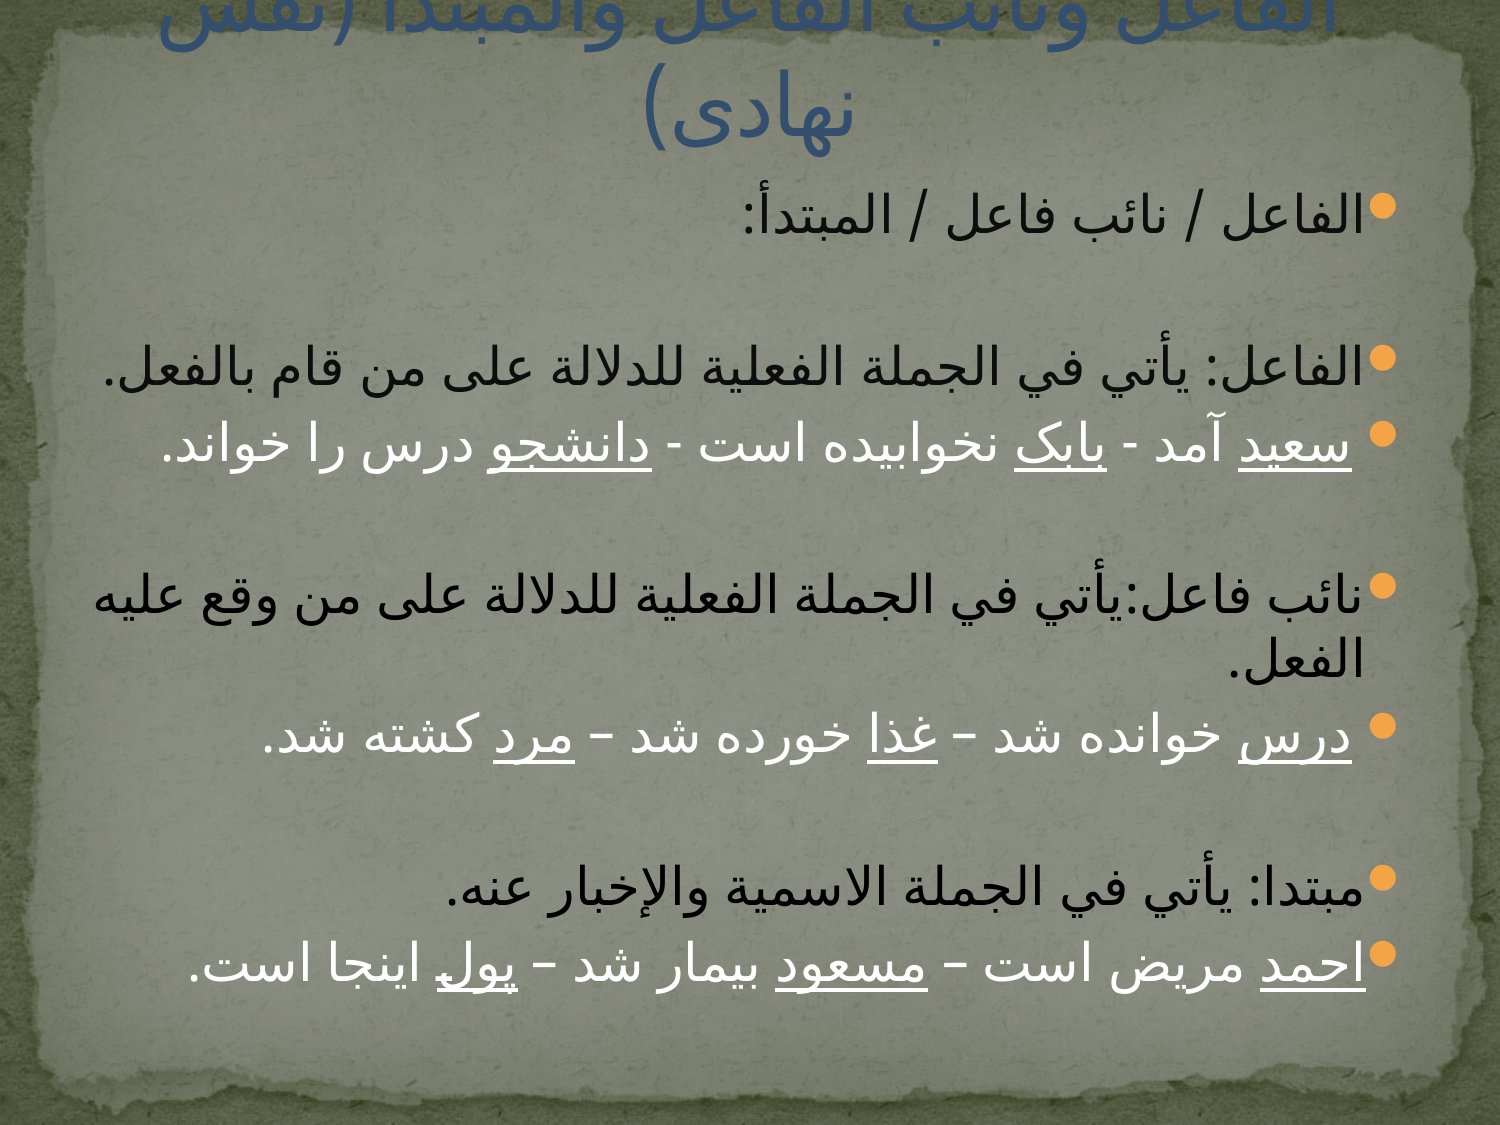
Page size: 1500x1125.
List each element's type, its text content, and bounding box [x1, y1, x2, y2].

title الفاعل ونائب الفاعل والمبتدأ (نقش نهادى) [74, 24, 1425, 161]
list الفاعل / نائب فاعل / المبتدأ: الفاعل: يأتي في الجملة الفعلية للدلالة على من قام بالفعل. سعید آمد - بابک نخوابیده است - دانشجو درس را خواند. نائب فاعل:يأتي في الجملة الفعلية للدلالة على من وقع عليه الفعل. درس خوانده شد – غذا خورده شد – مرد کشته شد. مبتدا: يأتي في الجملة الاسمية والإخبار عنه. احمد مریض است – مسعود بیمار شد – پول اینجا است. [75, 172, 1425, 1071]
